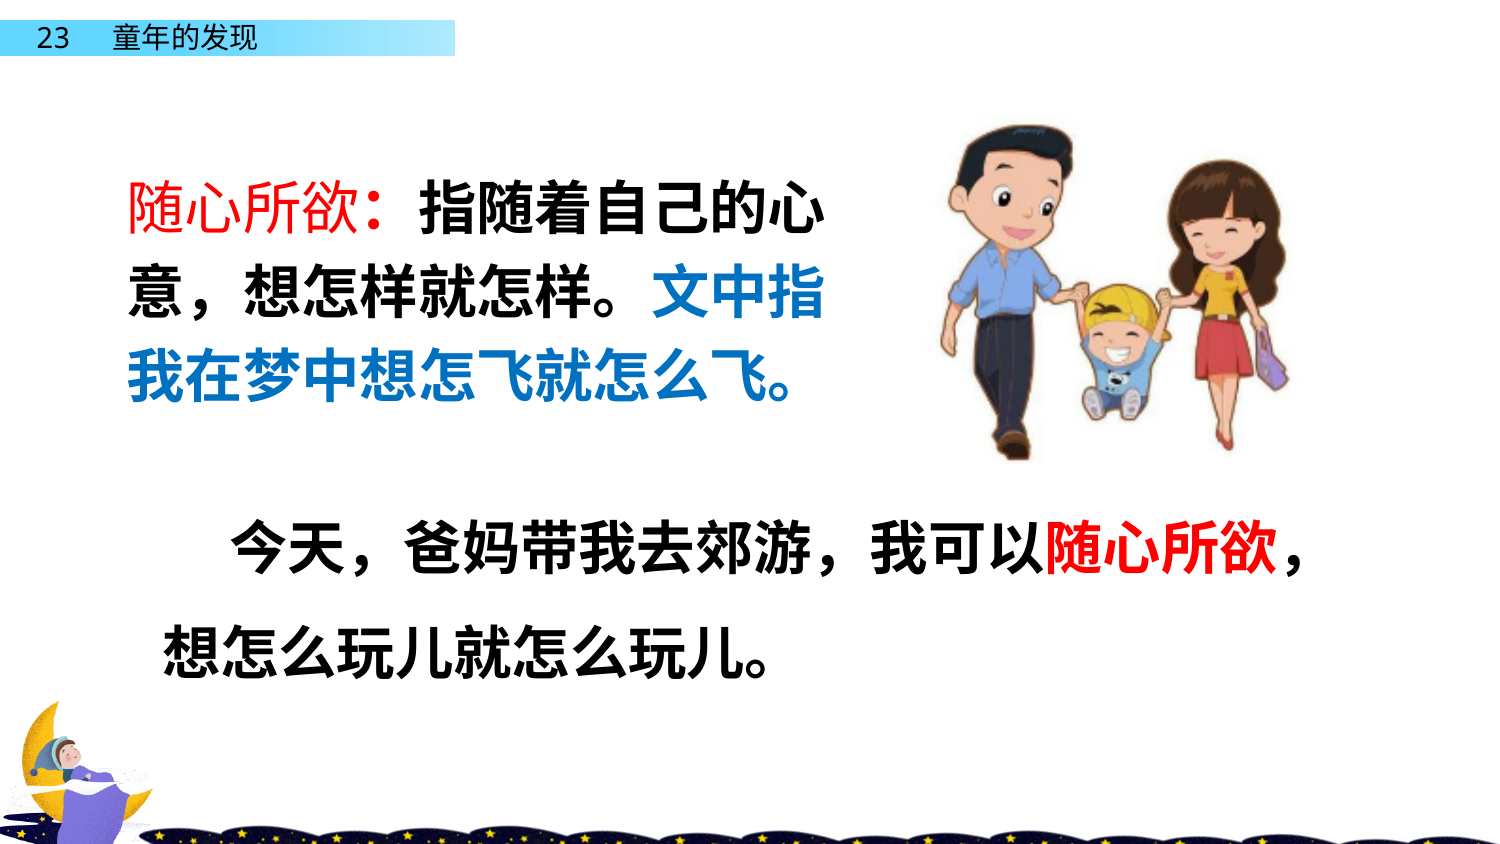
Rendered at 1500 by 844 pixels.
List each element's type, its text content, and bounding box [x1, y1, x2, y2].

picture [855, 114, 1373, 470]
picture [0, 693, 1500, 844]
text_box 今天，爸妈带我去郊游，我可以随心所欲，想怎么玩儿就怎么玩儿。 [147, 469, 1354, 694]
text_box 随心所欲：指随着自己的心意，想怎样就怎样。文中指我在梦中想怎飞就怎么飞。 [112, 150, 850, 417]
